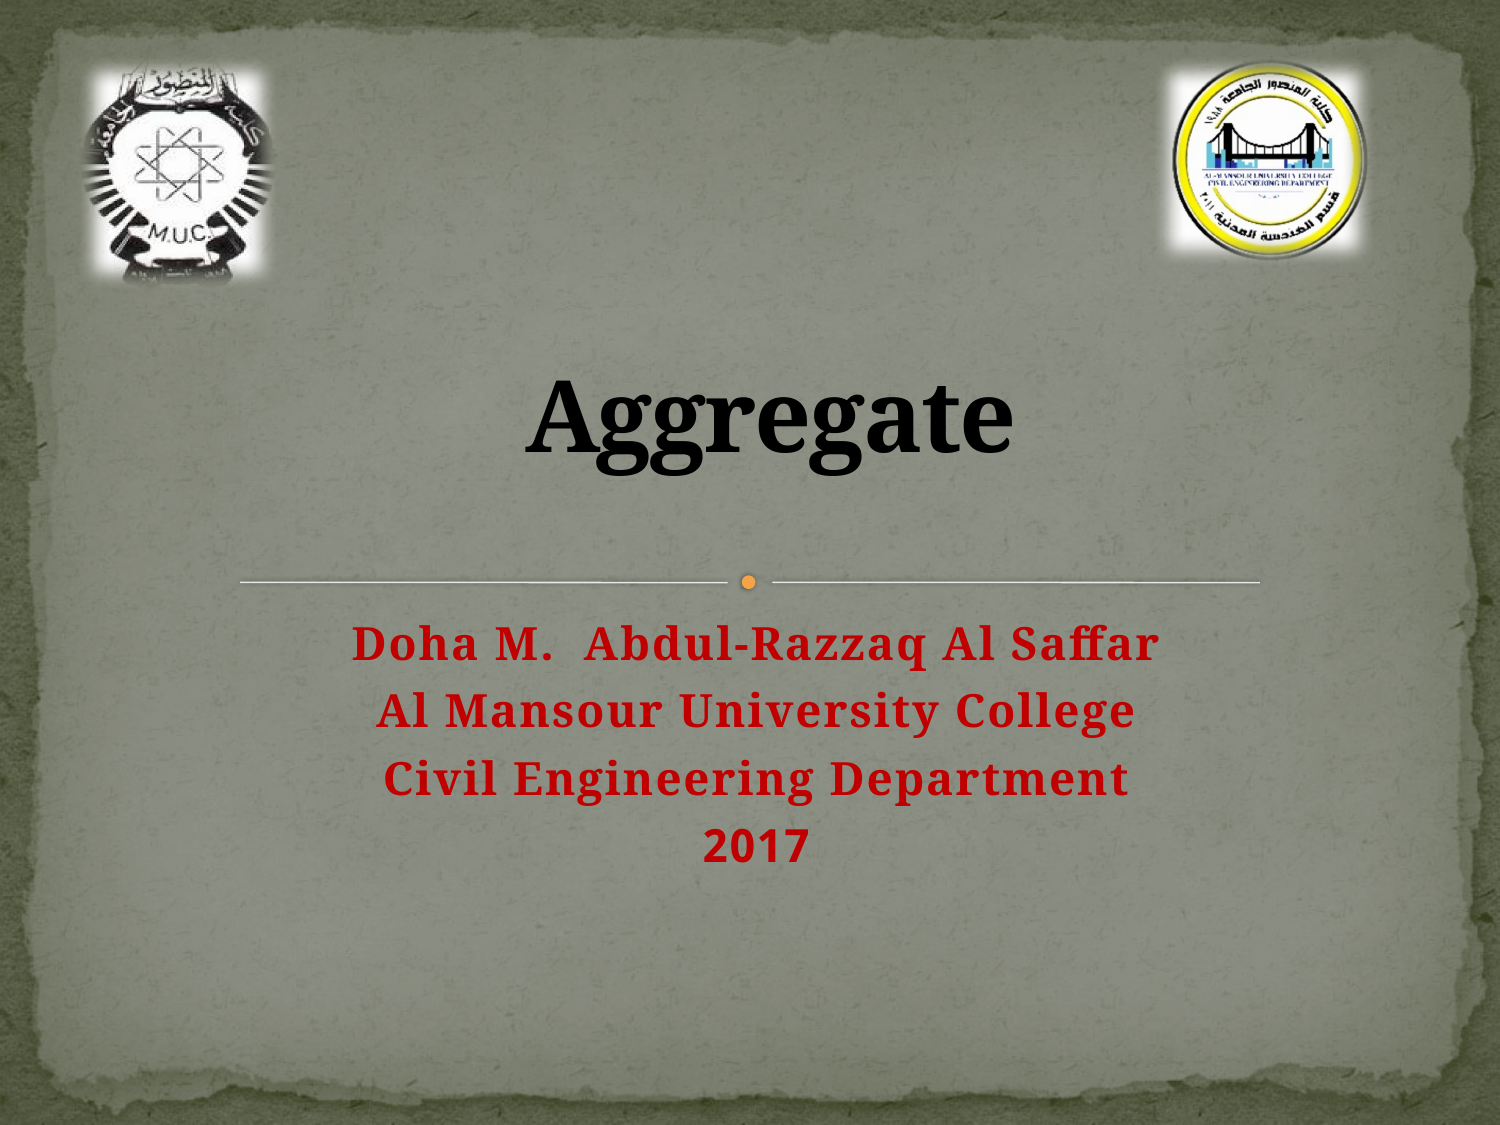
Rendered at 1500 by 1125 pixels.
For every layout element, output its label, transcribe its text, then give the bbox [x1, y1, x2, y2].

picture [1153, 56, 1375, 266]
picture [78, 56, 279, 289]
subtitle Doha M. Abdul-Razzaq Al Saffar Al Mansour University College Civil Engineering Department 2017 [75, 606, 1438, 795]
title Aggregate [76, 255, 1440, 480]
